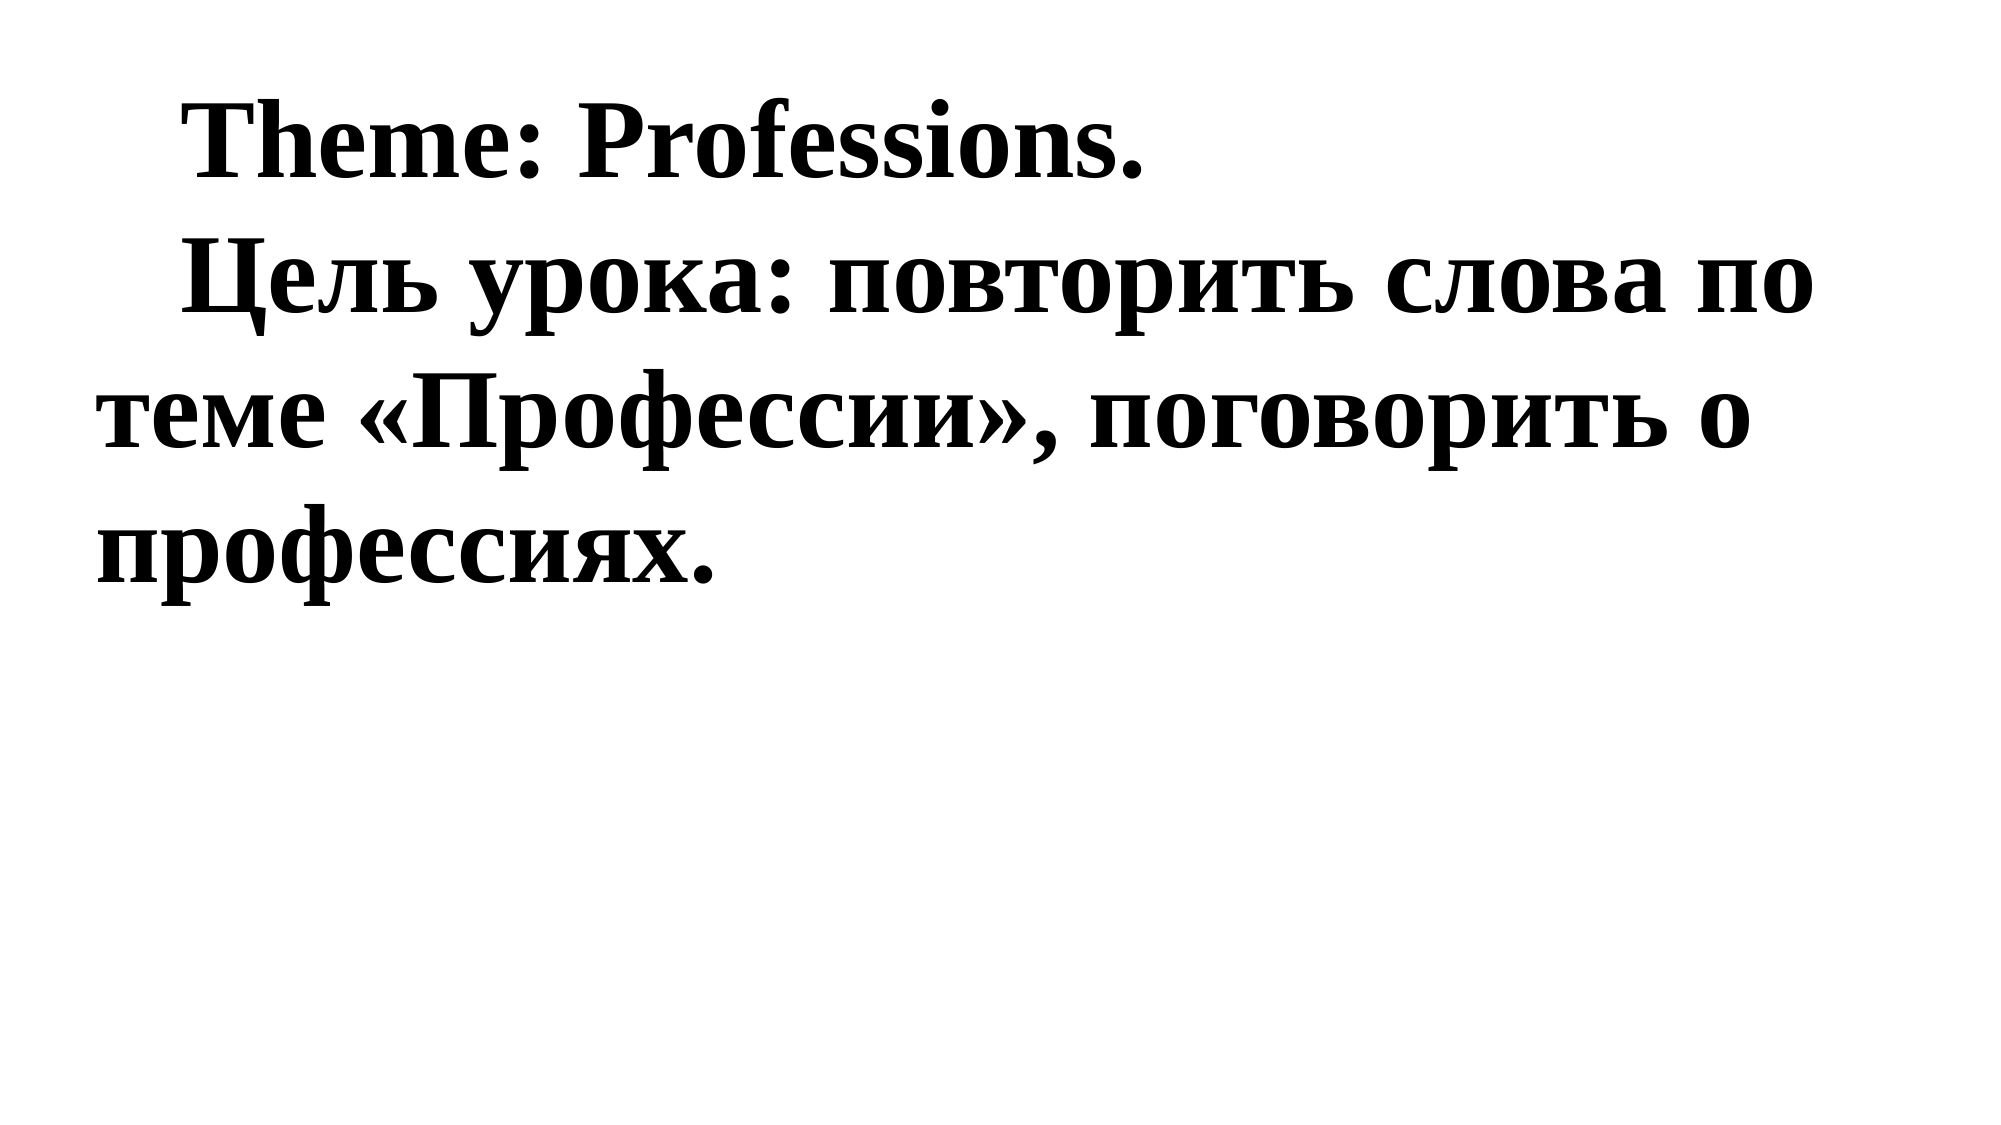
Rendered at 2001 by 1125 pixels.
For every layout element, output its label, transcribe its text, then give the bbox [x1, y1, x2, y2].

text_box Theme: Professions. Цель урока: повторить слова по теме «Профессии», поговорить о профессиях. [80, 57, 1976, 748]
